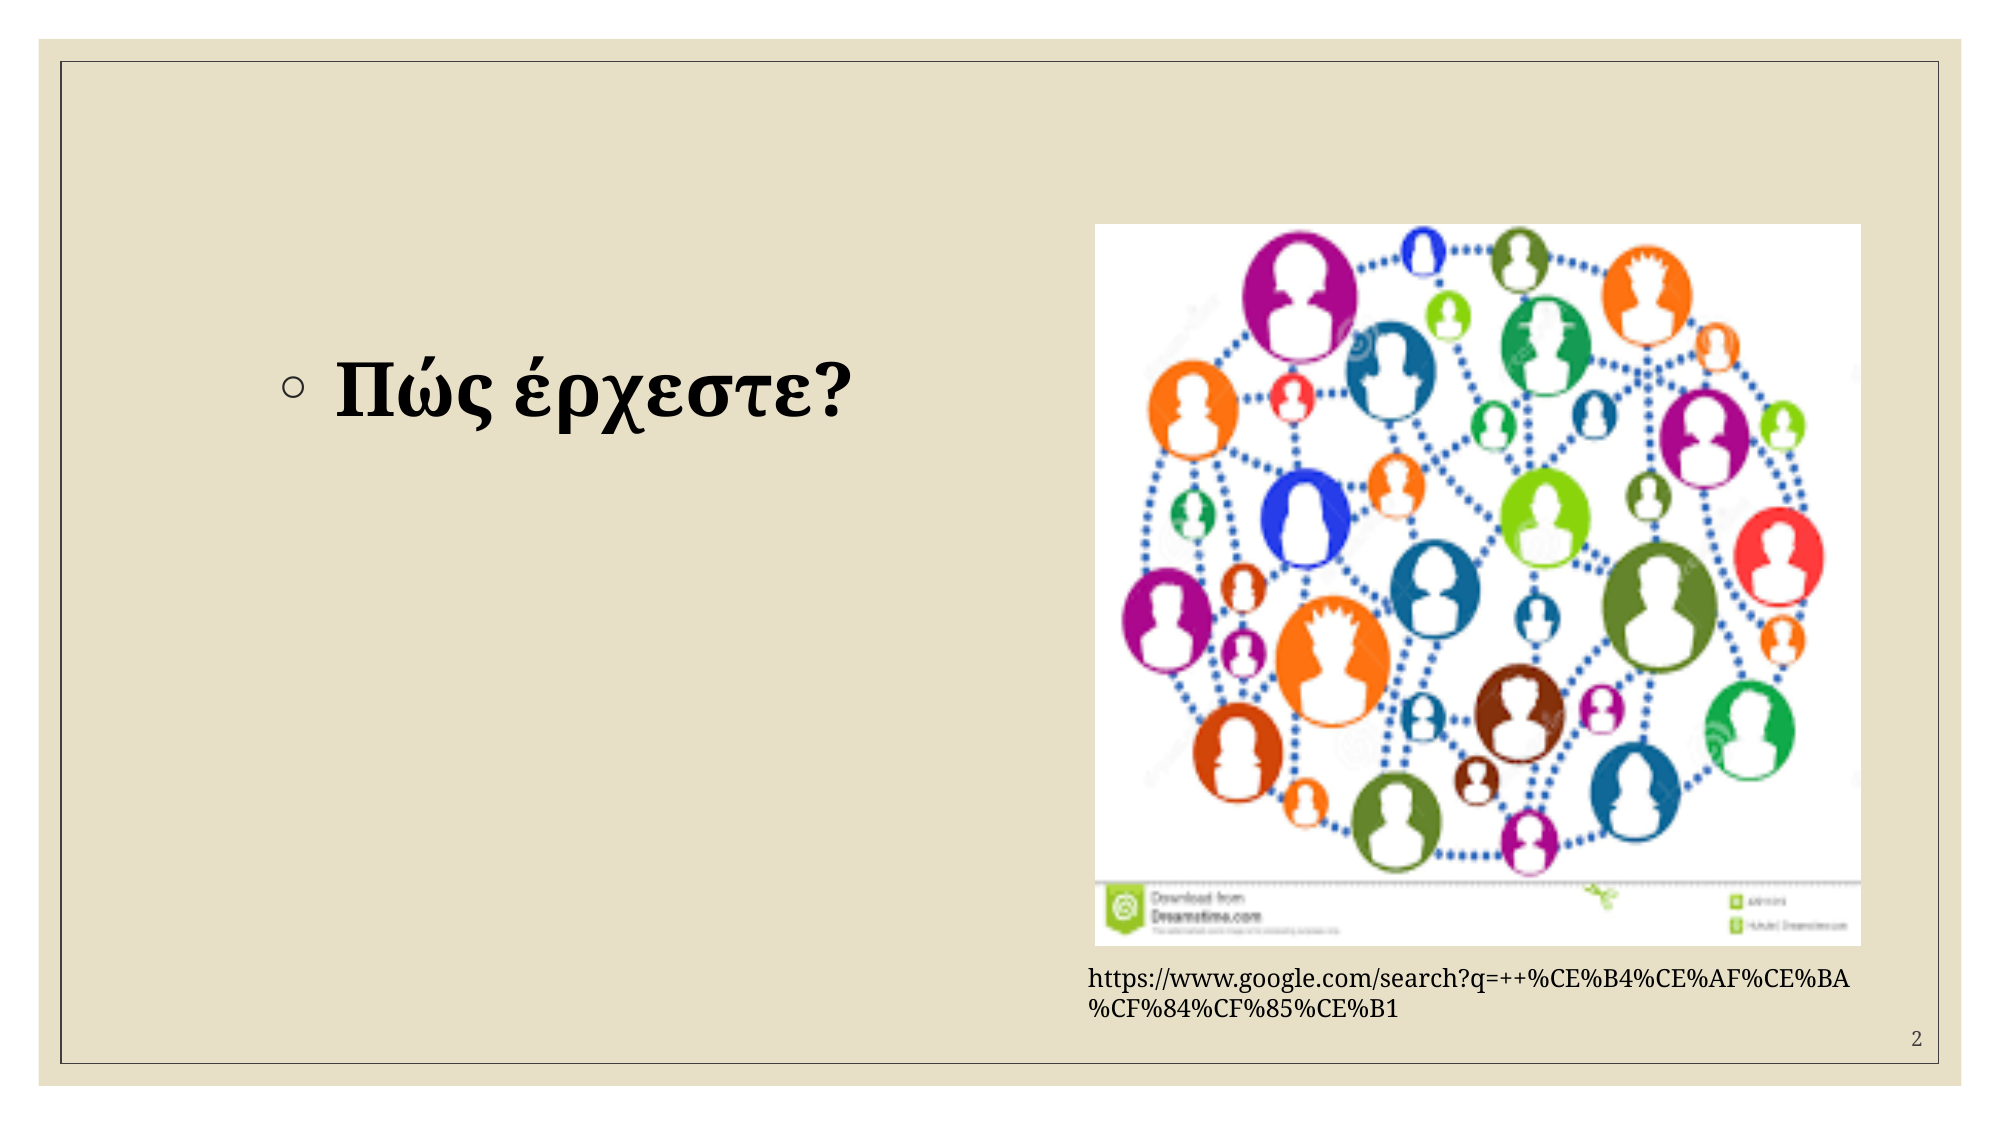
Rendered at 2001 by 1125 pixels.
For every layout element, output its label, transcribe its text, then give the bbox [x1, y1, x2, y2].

slide_number 2 [1697, 1019, 1938, 1062]
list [1095, 224, 1861, 946]
text_box https://www.google.com/search?q=++%CE%B4%CE%AF%CE%BA%CF%84%CF%85%CE%B1 [1073, 955, 1872, 1030]
list Πώς έρχεστε? [173, 224, 954, 946]
